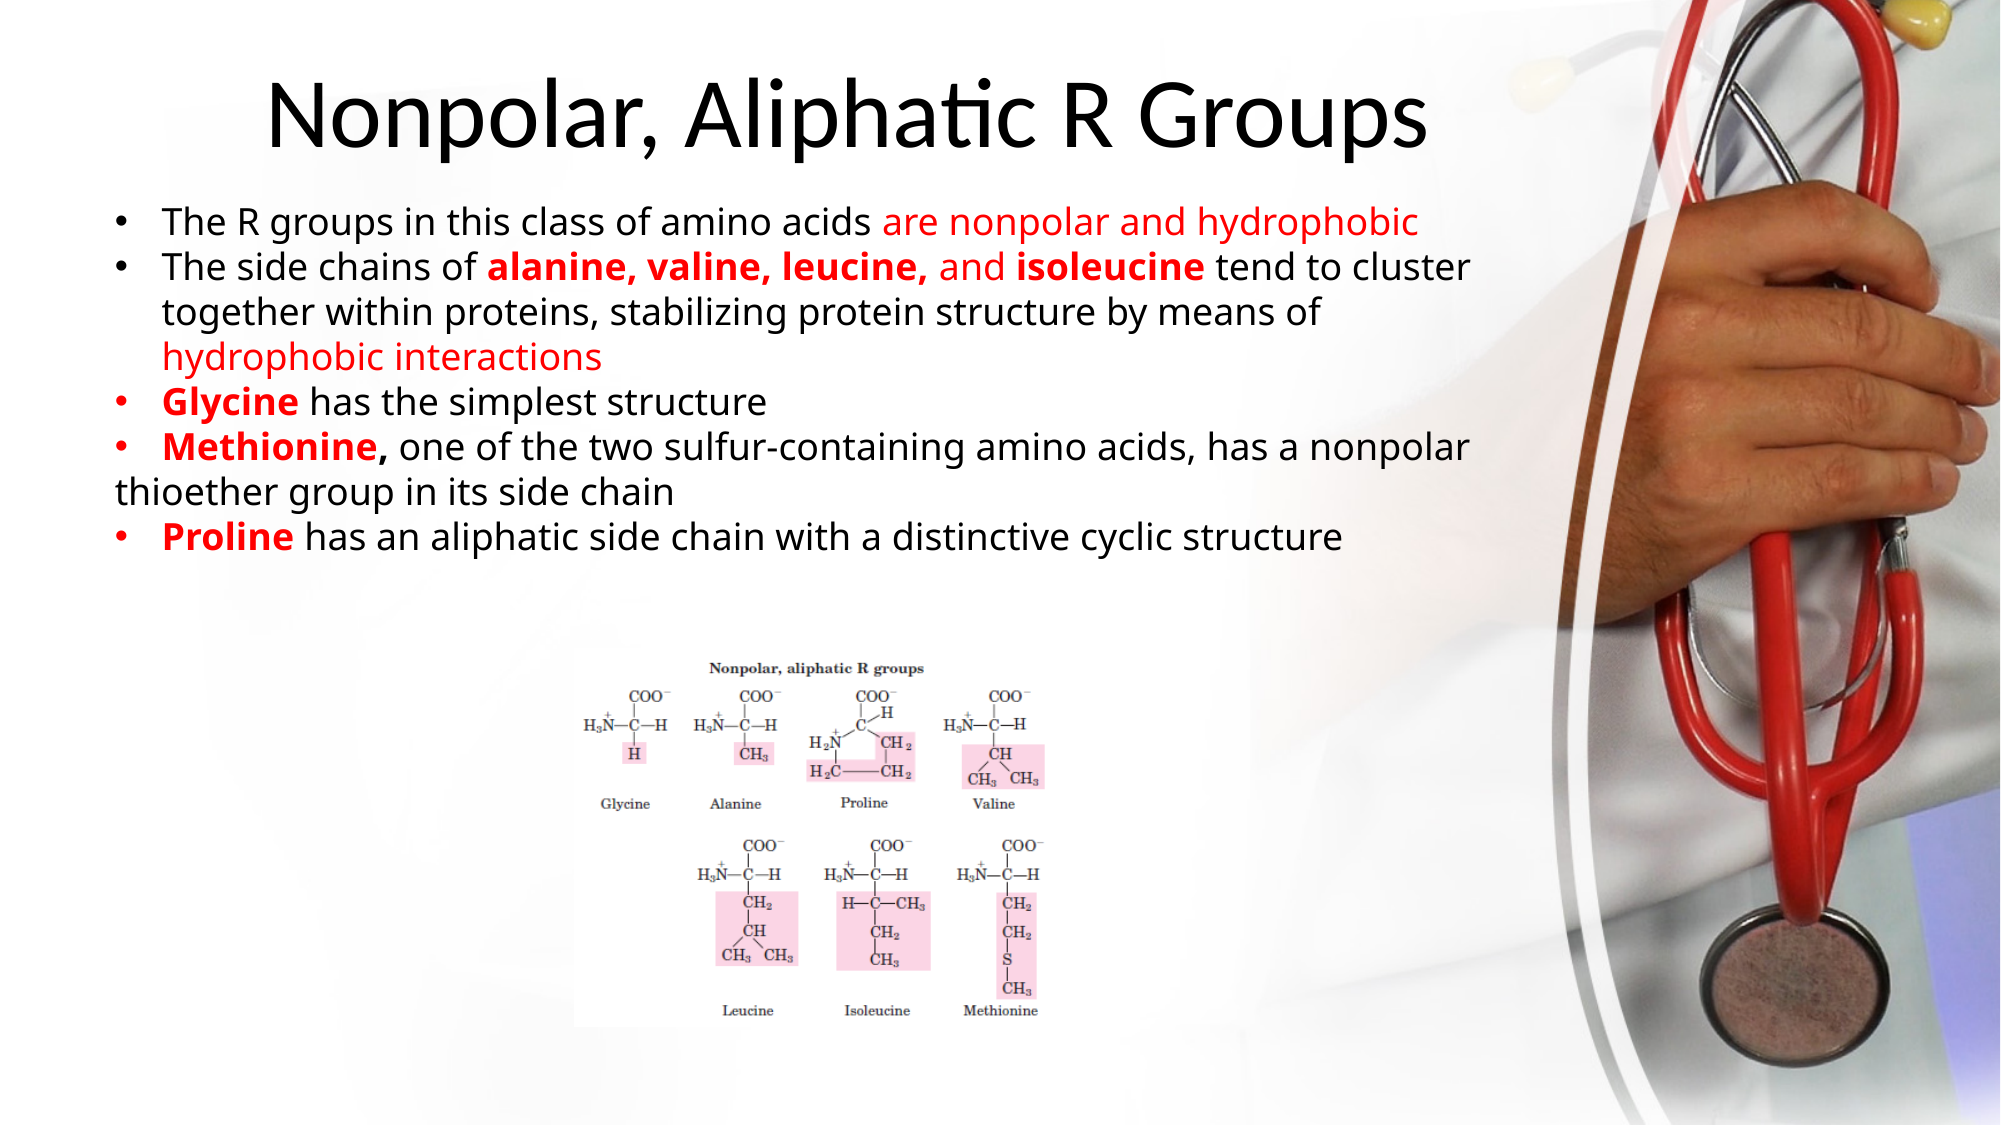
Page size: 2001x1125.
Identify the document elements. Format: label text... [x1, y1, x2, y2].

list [574, 648, 1054, 1028]
text_box The R groups in this class of amino acids are nonpolar and hydrophobic The side chains of alanine, valine, leucine, and isoleucine tend to cluster together within proteins, stabilizing protein structure by means of hydrophobic interactions Glycine has the simplest structure Methionine, one of the two sulfur-containing amino acids, has a nonpolar thioether group in its side chain Proline has an aliphatic side chain with a distinctive cyclic structure [99, 190, 1540, 566]
picture [0, 0, 2001, 1125]
title Nonpolar, Aliphatic R Groups [127, 23, 1568, 191]
